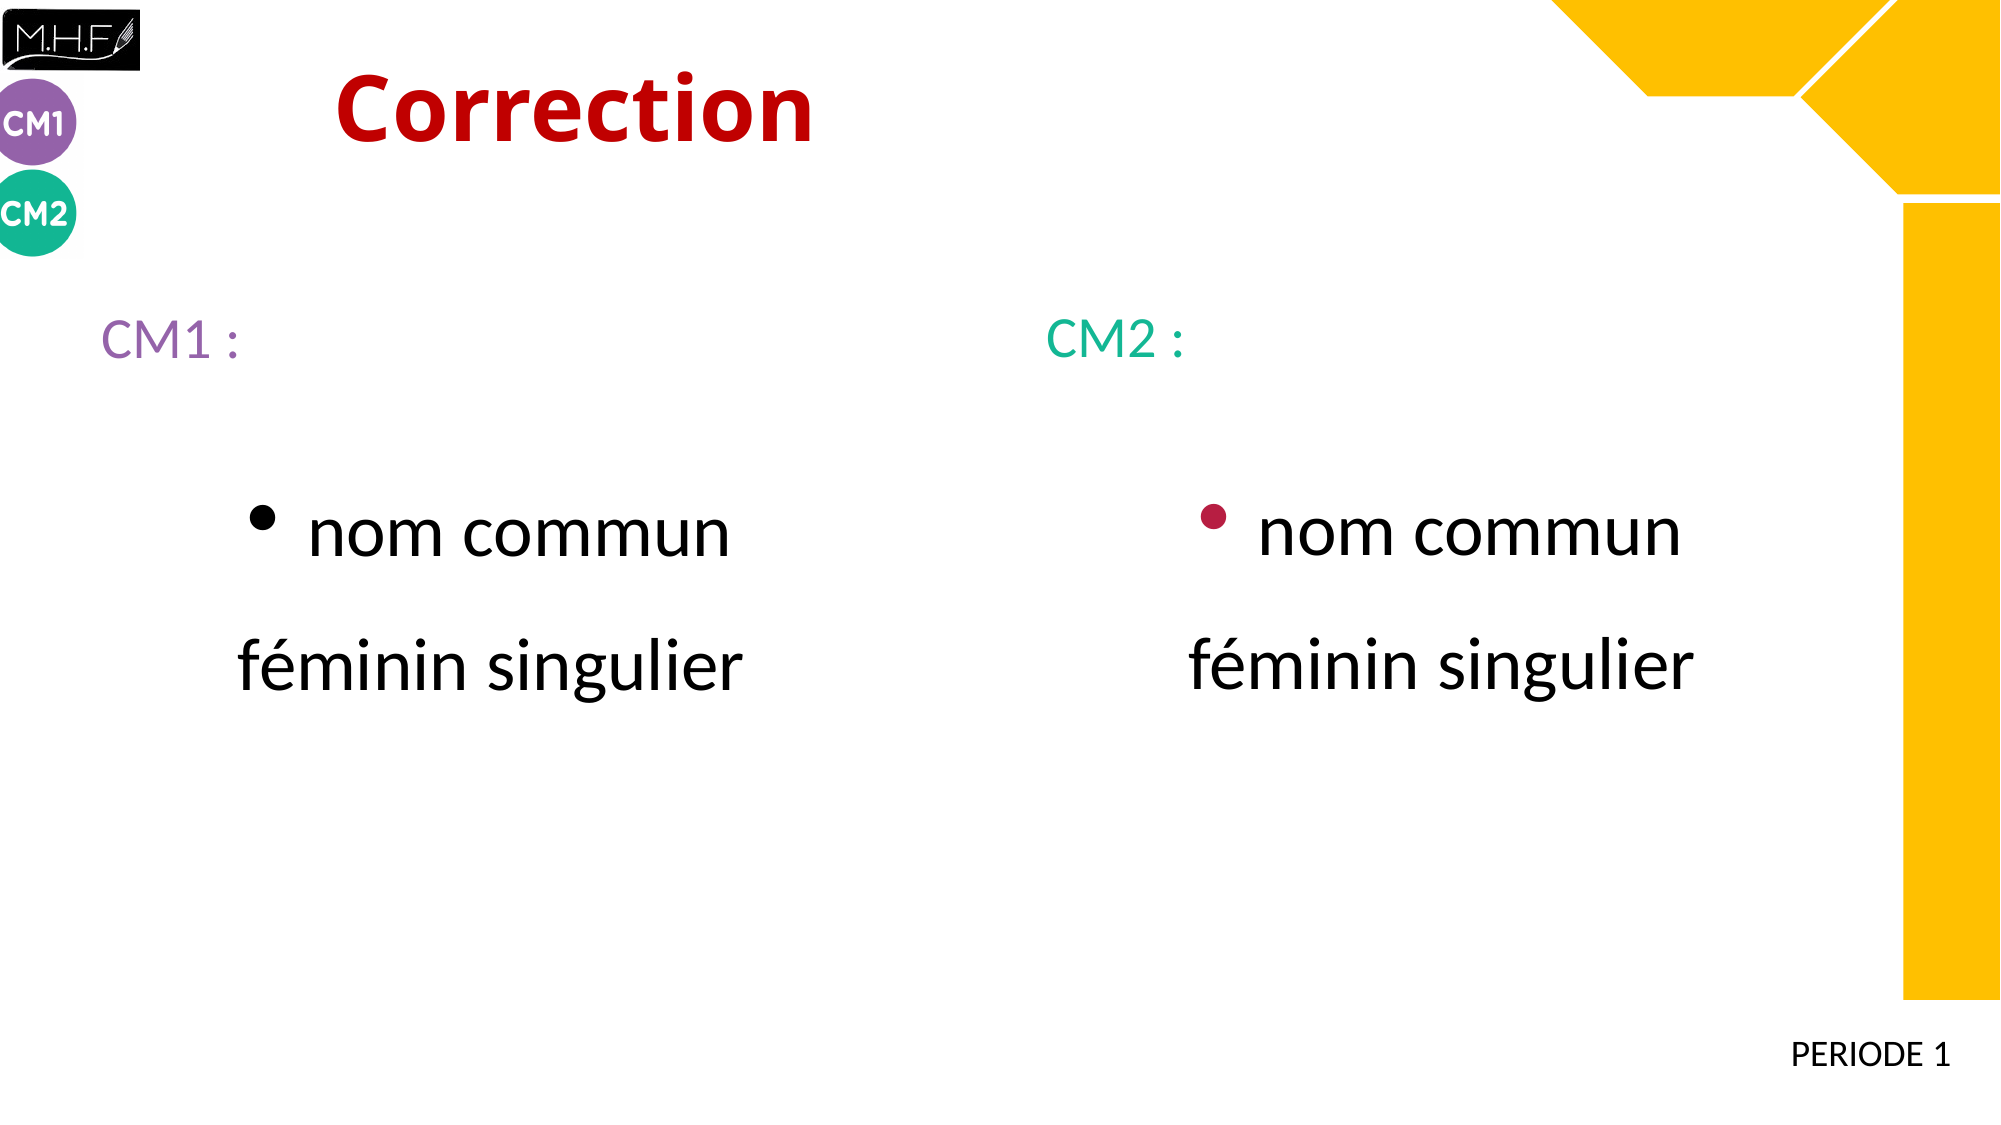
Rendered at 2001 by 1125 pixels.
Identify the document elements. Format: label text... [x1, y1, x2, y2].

text_box [1902, 202, 2000, 1001]
text_box CM2 : nom commun féminin singulier [1031, 299, 1853, 1014]
text_box PERIODE 1 [1362, 1021, 1967, 1125]
text_box [1549, 0, 1892, 98]
list CM1 : nom commun féminin singulier [86, 300, 897, 1015]
title Correction [318, 3, 1865, 221]
picture [0, 7, 140, 259]
text_box [1799, 0, 2000, 196]
